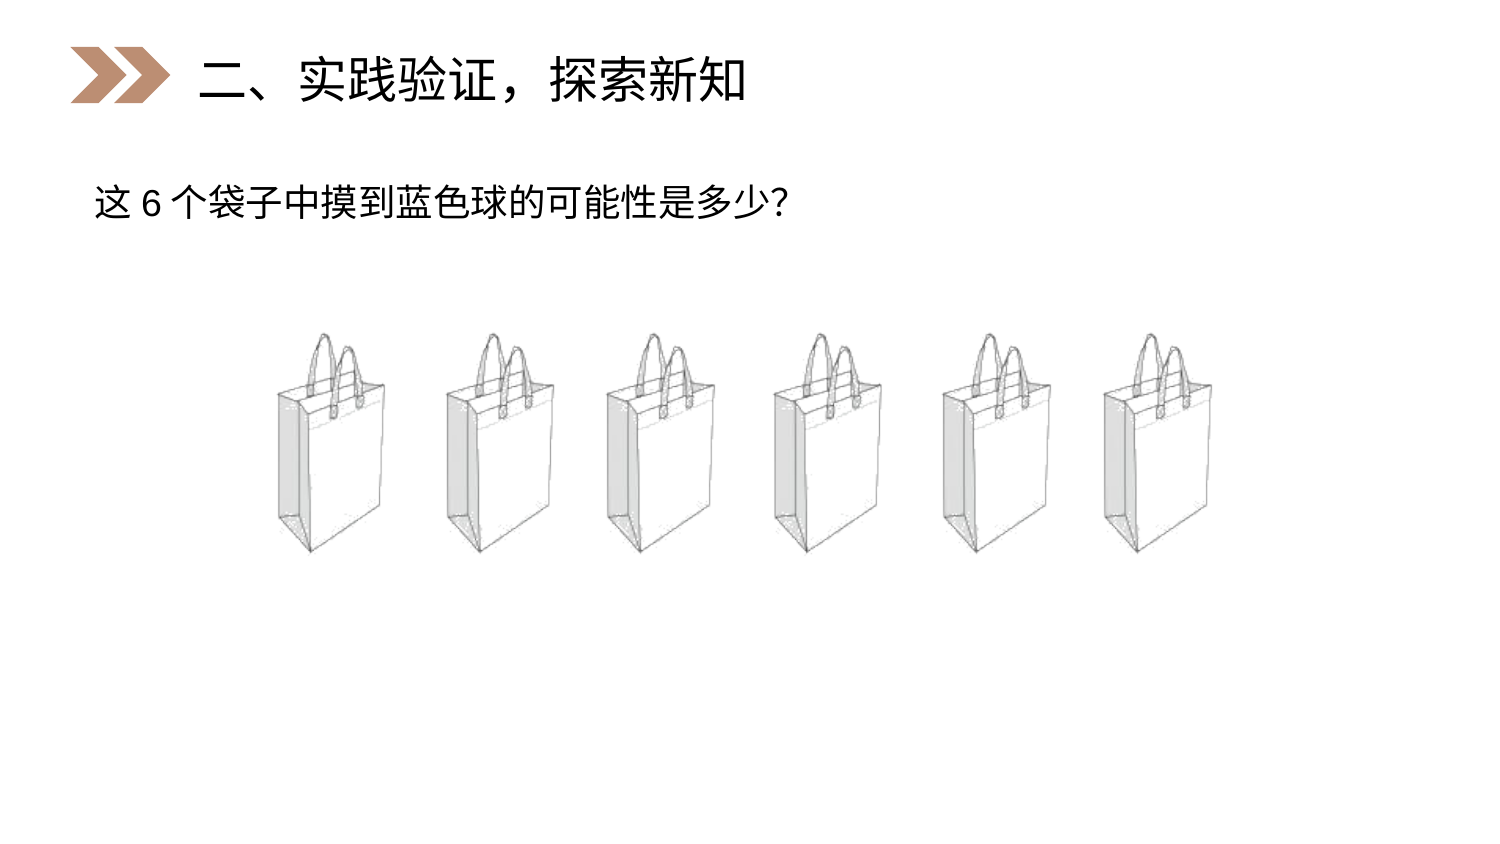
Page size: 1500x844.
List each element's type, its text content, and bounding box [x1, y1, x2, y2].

text_box 二、实践验证，探索新知 [186, 49, 816, 102]
text_box 这6个袋子中摸到蓝色球的可能性是多少？ [83, 164, 979, 230]
picture [242, 323, 1247, 561]
